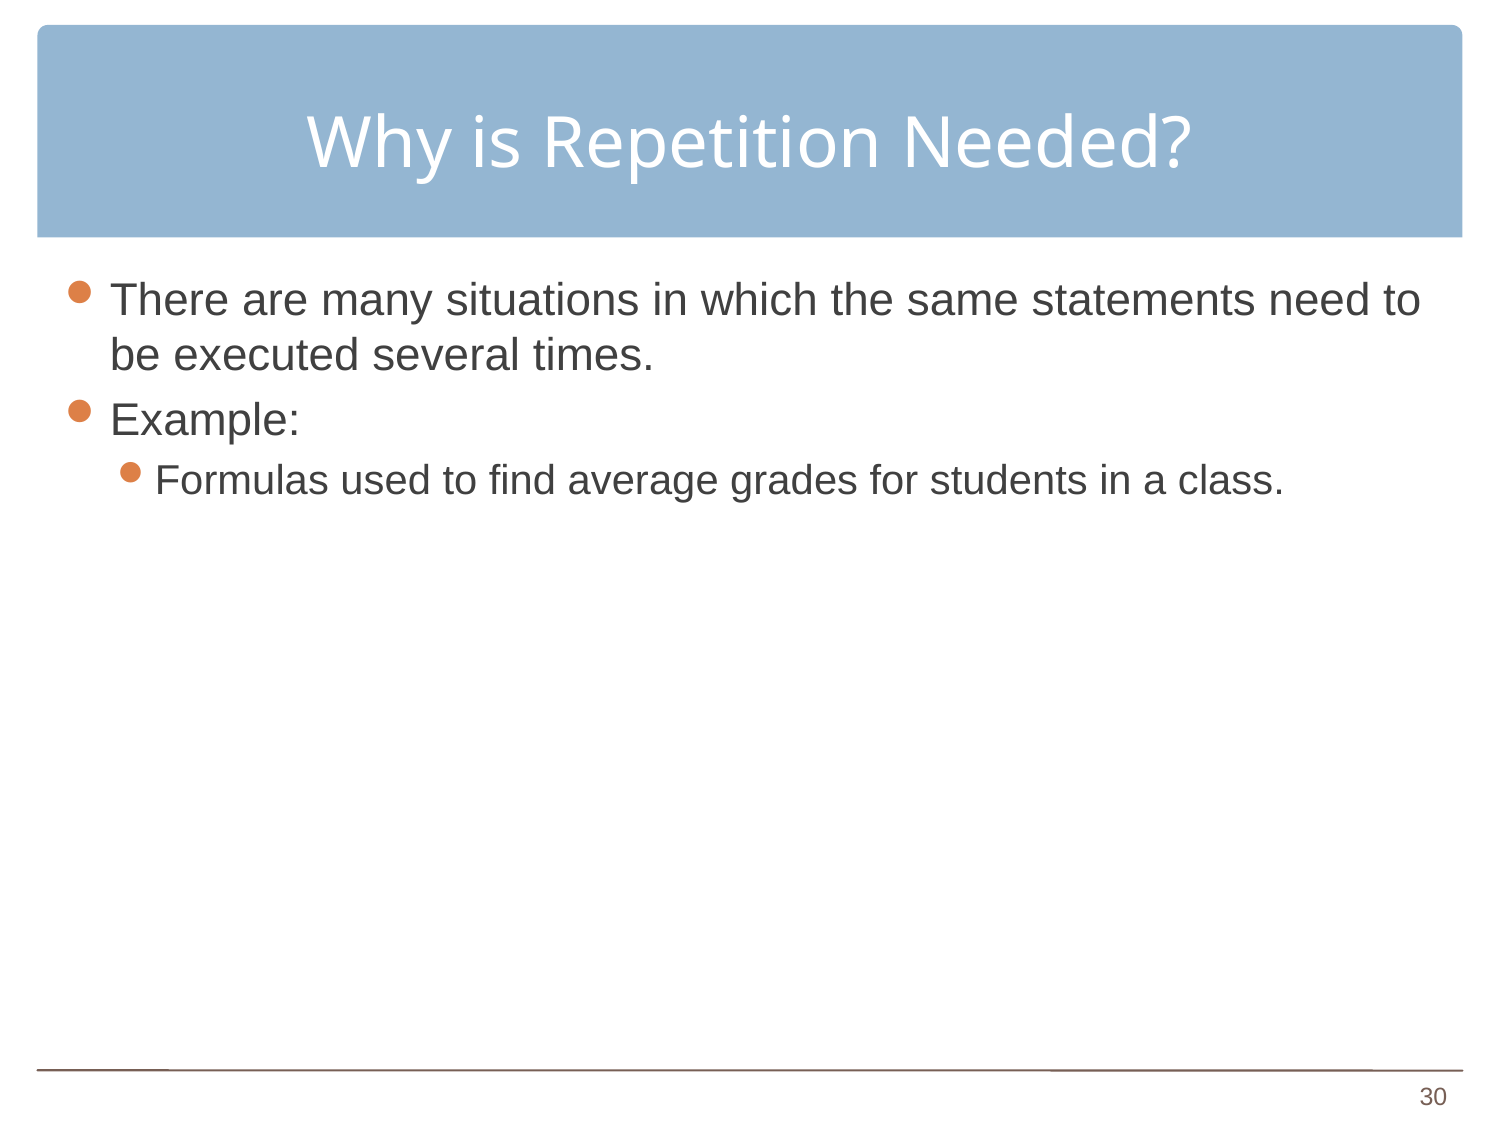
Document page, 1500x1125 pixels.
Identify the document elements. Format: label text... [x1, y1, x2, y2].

slide_number 30 [1112, 1069, 1463, 1123]
title Why is Repetition Needed? [49, 44, 1451, 233]
list There are many situations in which the same statements need to be executed several times. Example: Formulas used to find average grades for students in a class. [49, 262, 1451, 1051]
